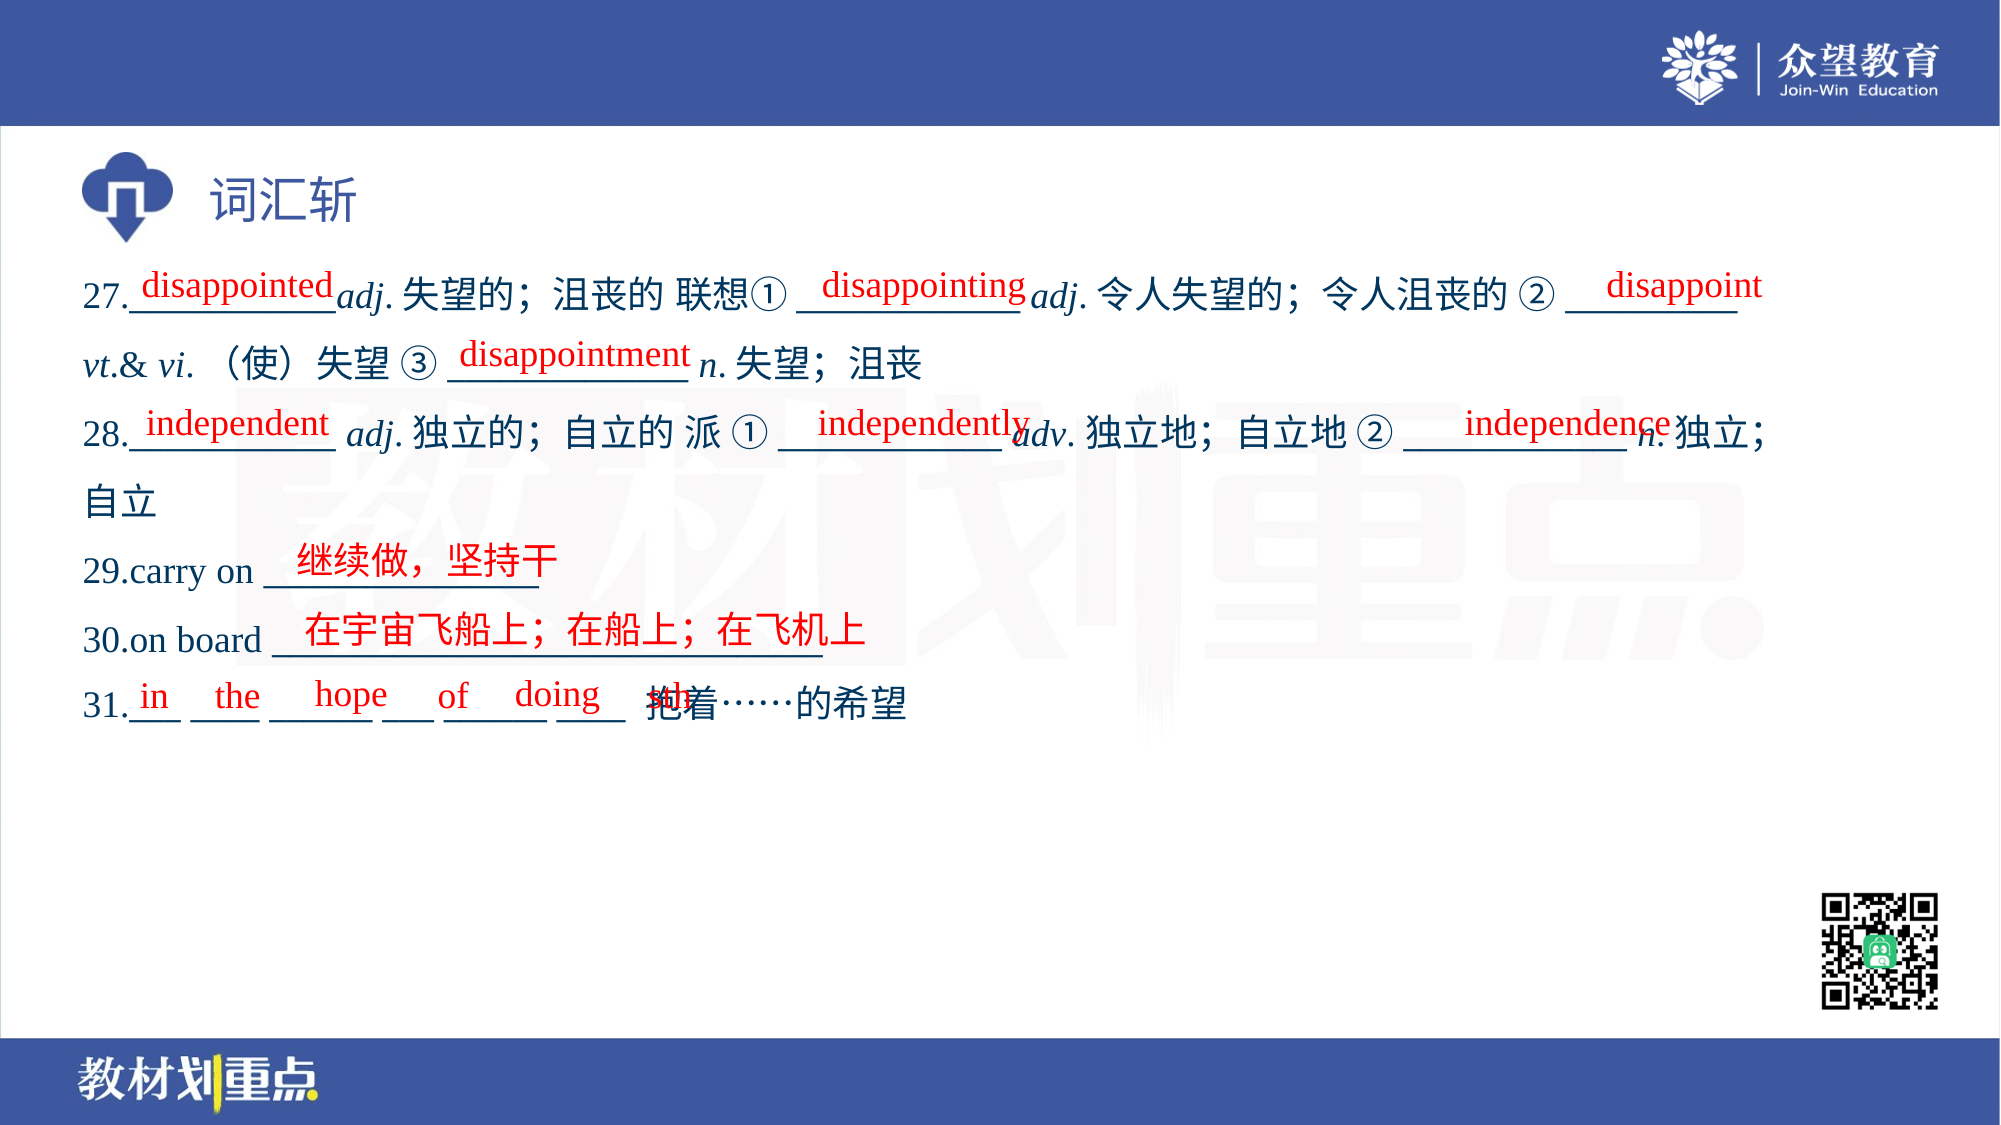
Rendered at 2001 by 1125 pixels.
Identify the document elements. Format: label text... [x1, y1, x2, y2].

text_box in [126, 651, 183, 710]
text_box 27.____________adj.失望的；沮丧的 联想①_____________ adj.令人失望的；令人沮丧的 ②__________ vt.& vi.（使）失望 ③______________ n.失望；沮丧 28.____________ adj.独立的；自立的 派 ①_____________ adv.独立地；自立地 ②_____________ n.独立； 自立 29.carry on ________________ 30.on board ________________________________ 31.___ ____ ______ ___ ______ ____ 抱着……的希望 [82, 247, 1817, 718]
text_box 在宇宙飞船上；在船上；在飞机上 [290, 586, 881, 645]
text_box hope [301, 649, 402, 708]
text_box disappointment [445, 309, 705, 368]
text_box independent [132, 377, 343, 436]
text_box 继续做，坚持干 [282, 517, 573, 576]
text_box of [423, 651, 483, 710]
text_box the [201, 651, 275, 710]
text_box independently [804, 377, 1045, 436]
text_box disappoint [1592, 240, 1777, 299]
picture [0, 0, 2000, 1125]
text_box sth [634, 651, 706, 710]
text_box disappointing [808, 240, 1040, 299]
text_box disappointed [128, 240, 348, 299]
text_box doing [501, 649, 614, 708]
text_box independence [1451, 377, 1685, 436]
